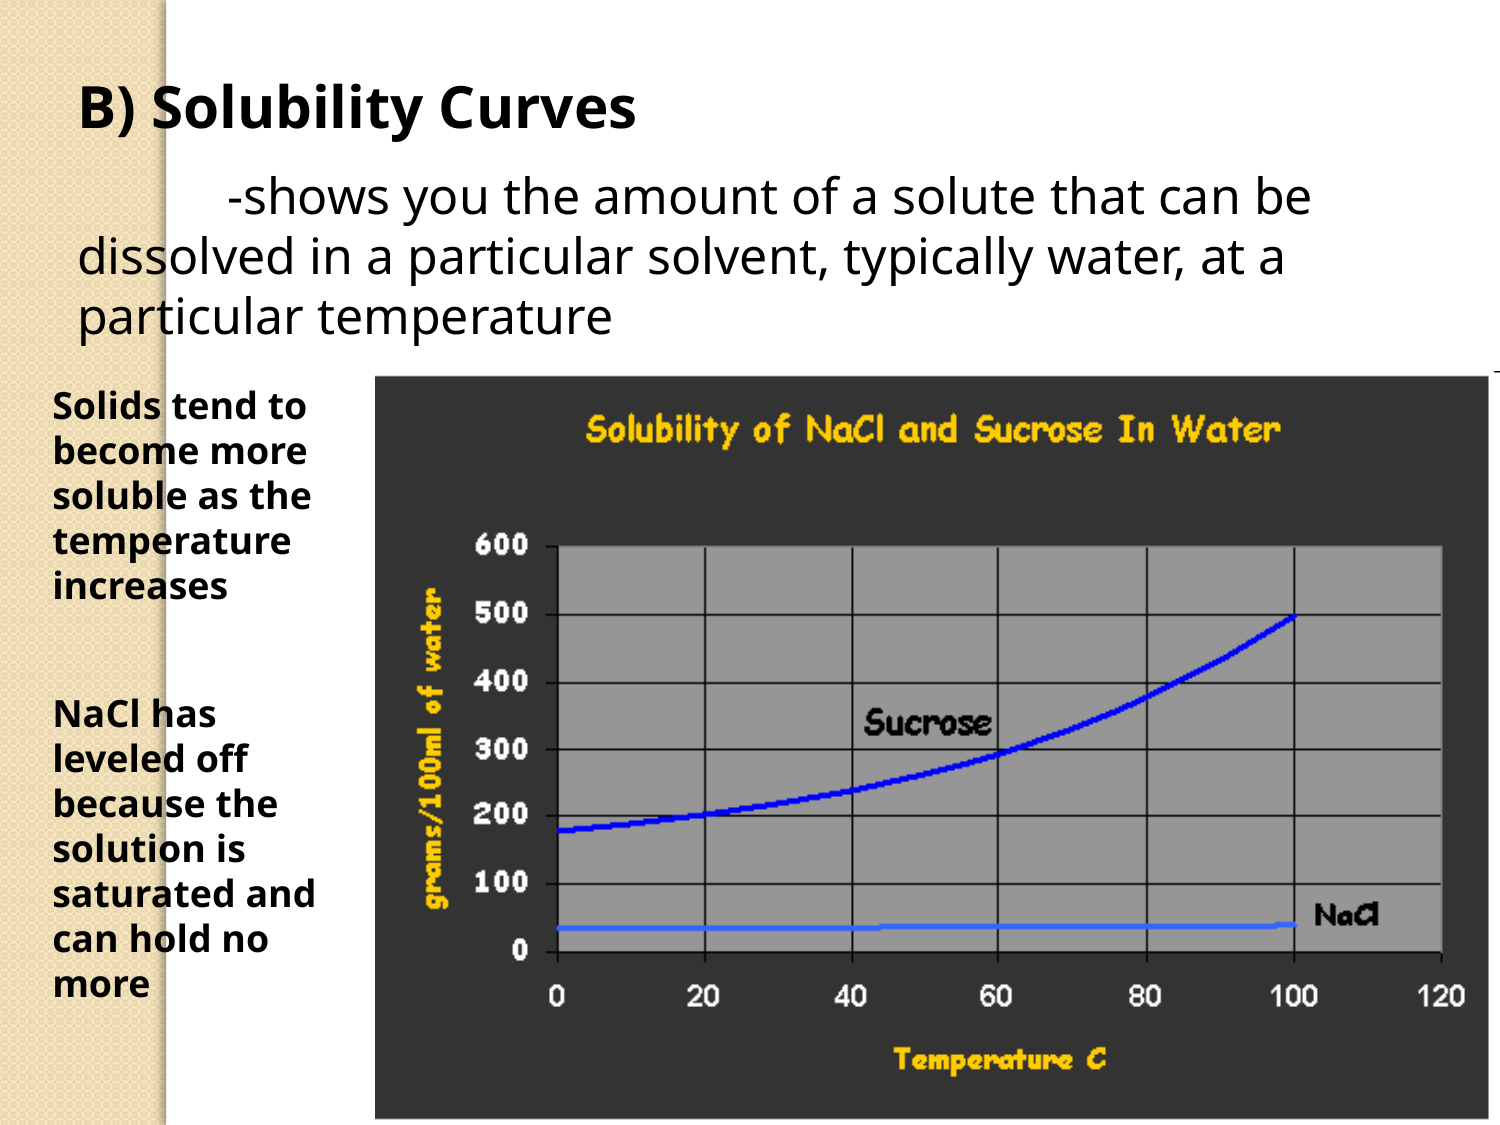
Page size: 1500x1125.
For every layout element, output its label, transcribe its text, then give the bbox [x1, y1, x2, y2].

text_box Solids tend to become more soluble as the temperature increases NaCl has leveled off because the solution is saturated and can hold no more [37, 374, 338, 1013]
picture [374, 371, 1500, 1125]
text_box B) Solubility Curves -shows you the amount of a solute that can be dissolved in a particular solvent, typically water, at a particular temperature [62, 62, 1425, 353]
